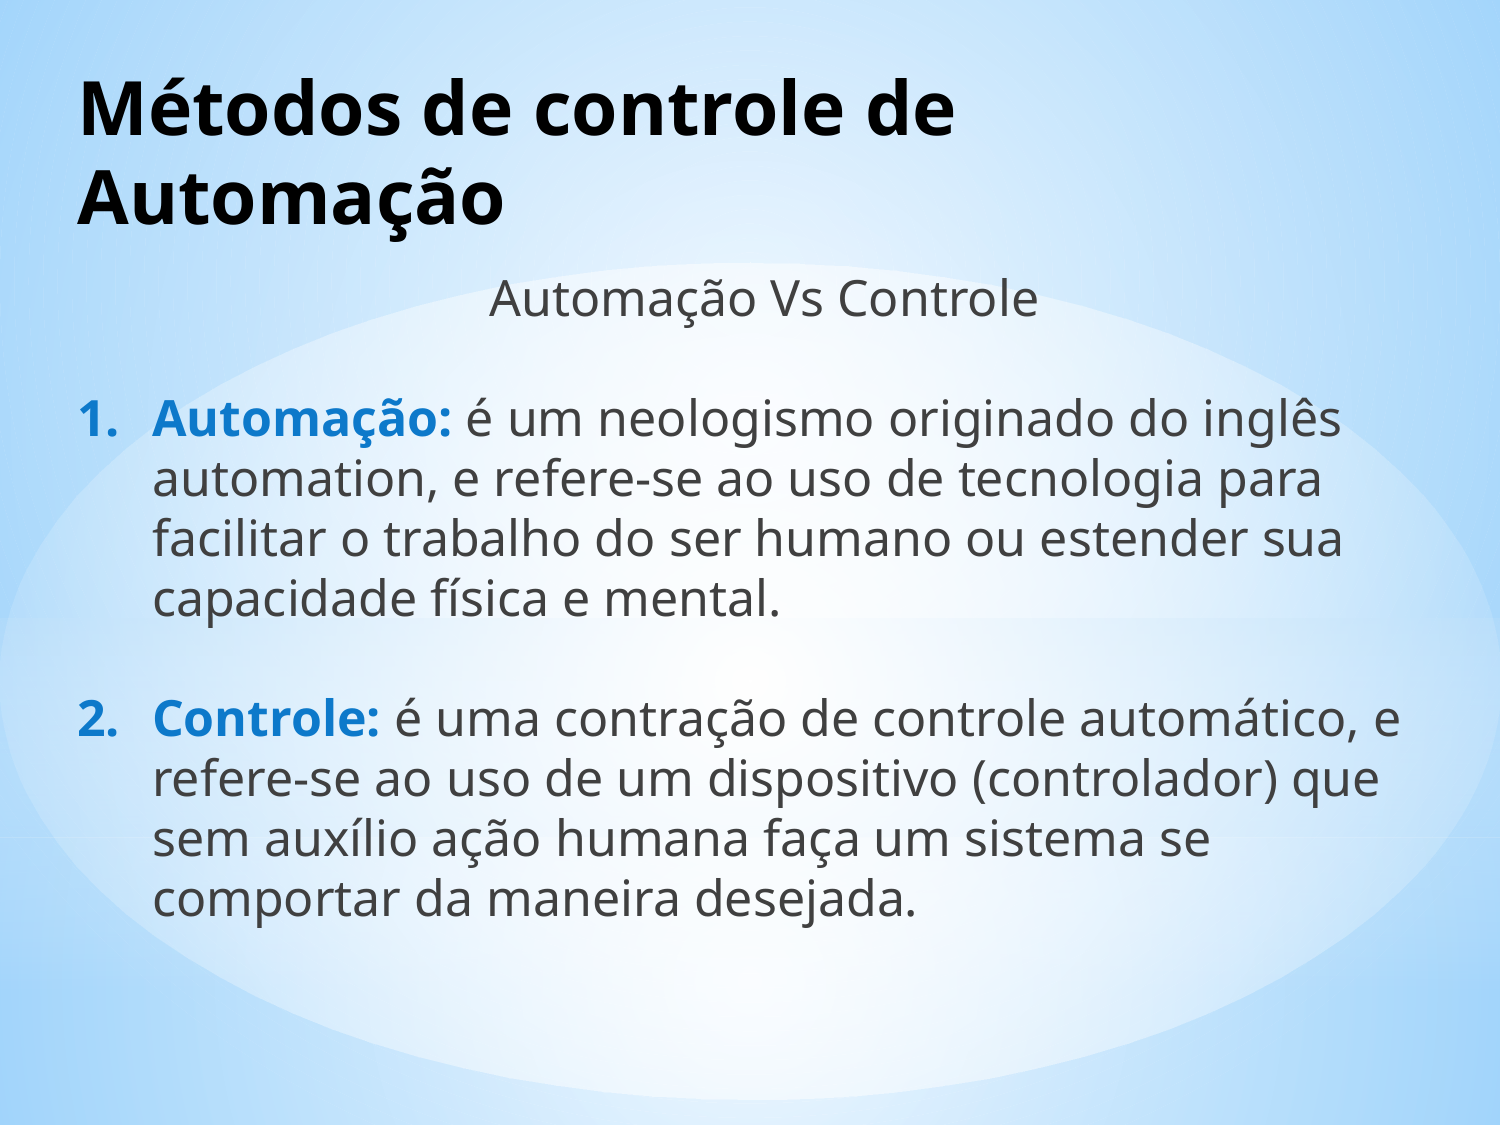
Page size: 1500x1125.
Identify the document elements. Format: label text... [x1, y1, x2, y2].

title Métodos de controle de Automação [62, 52, 1416, 240]
text_box Automação Vs Controle Automação: é um neologismo originado do inglês automation, e refere-se ao uso de tecnologia para facilitar o trabalho do ser humano ou estender sua capacidade física e mental. Controle: é uma contração de controle automático, e refere-se ao uso de um dispositivo (controlador) que sem auxílio ação humana faça um sistema se comportar da maneira desejada. [62, 258, 1467, 934]
